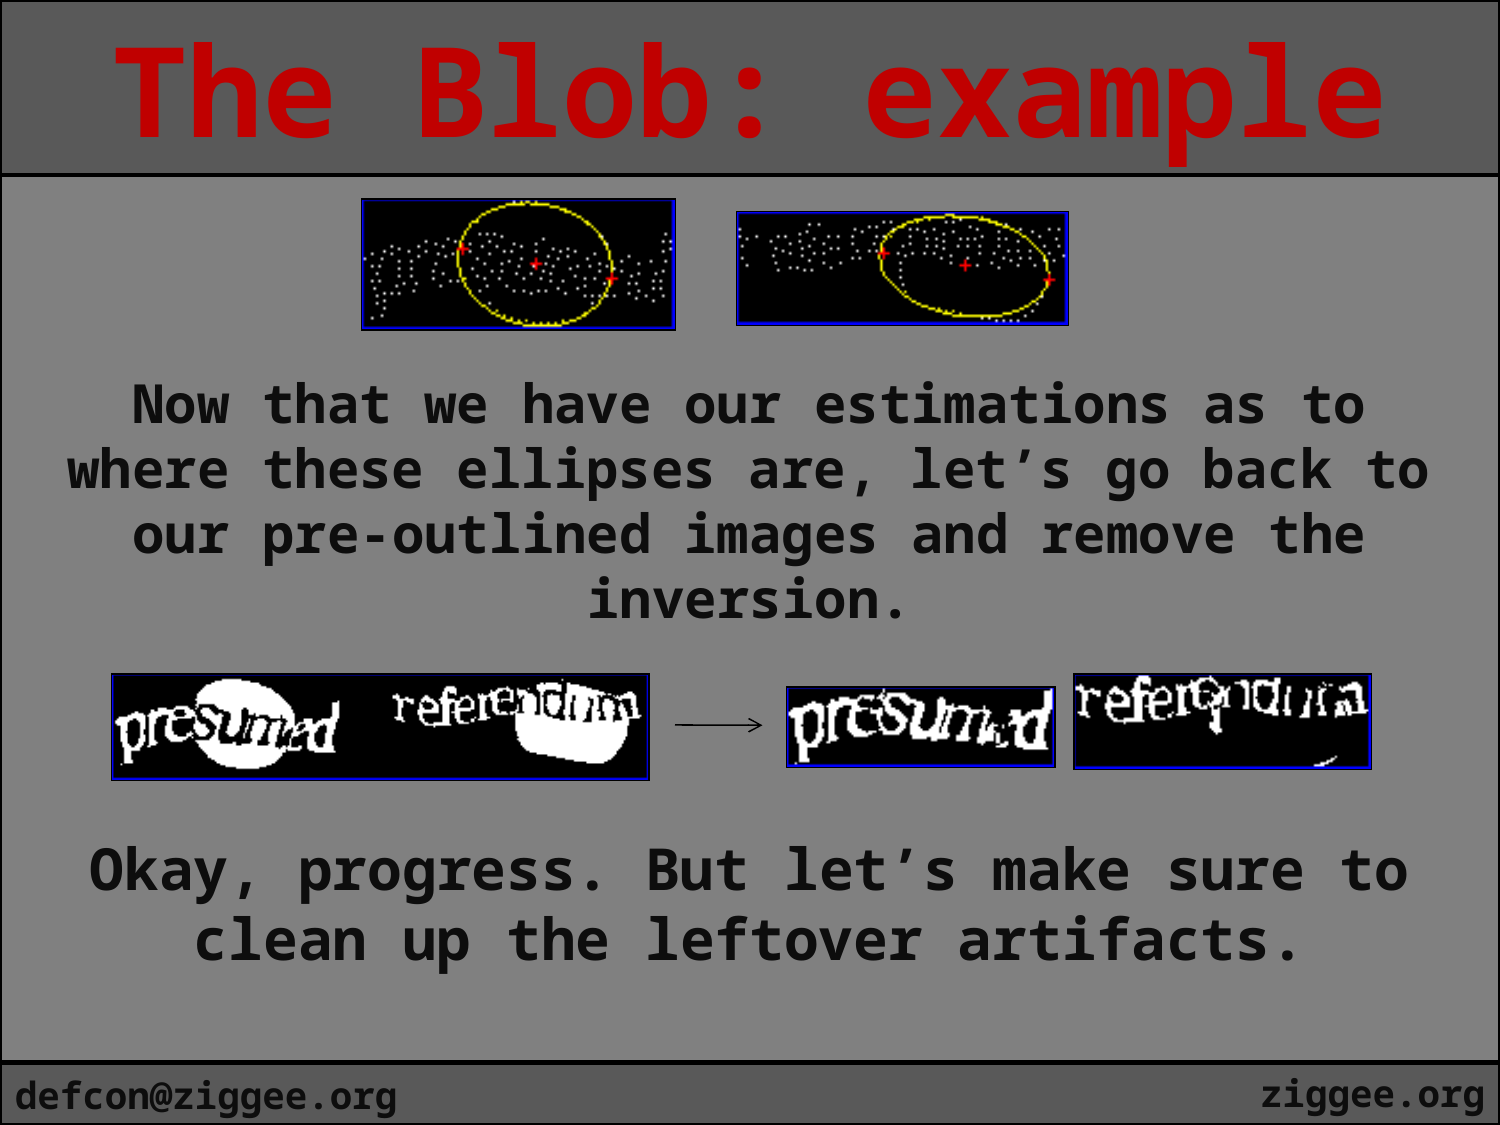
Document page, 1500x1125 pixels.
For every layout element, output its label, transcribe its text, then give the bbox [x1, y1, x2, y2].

picture [787, 687, 1055, 767]
text_box [0, 177, 1500, 1060]
subtitle Now that we have our estimations as to where these ellipses are, let’s go back to our pre-outlined images and remove the inversion. [37, 362, 1463, 638]
text_box [0, 1060, 1500, 1125]
text_box Okay, progress. But let’s make sure to clean up the leftover artifacts. [37, 825, 1463, 1025]
picture [737, 212, 1068, 326]
picture [112, 674, 649, 780]
picture [1074, 674, 1371, 769]
text_box ziggee.org [1187, 1062, 1500, 1123]
picture [362, 199, 676, 330]
text_box The Blob: example [0, 0, 1500, 175]
text_box defcon@ziggee.org [0, 1064, 463, 1125]
